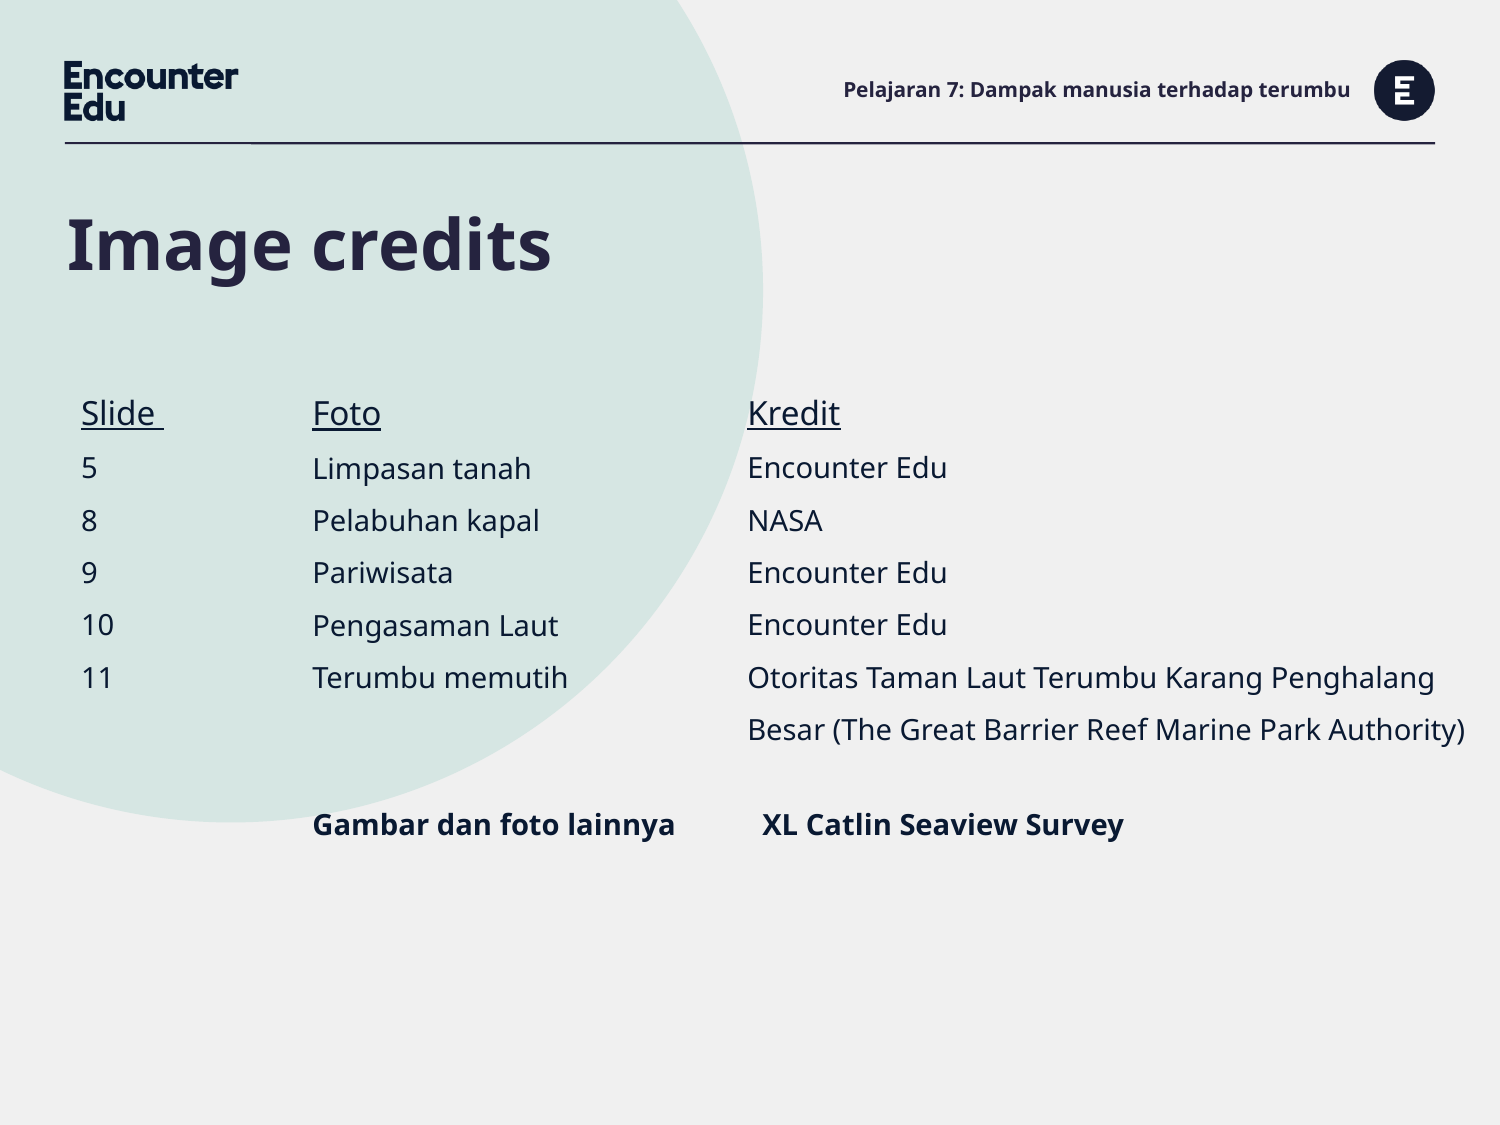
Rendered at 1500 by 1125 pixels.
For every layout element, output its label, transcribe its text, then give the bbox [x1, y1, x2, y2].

text_box Foto Limpasan tanah Pelabuhan kapal Pariwisata Pengasaman Laut Terumbu memutih [304, 365, 731, 703]
text_box Kredit Encounter Edu NASA Encounter Edu Encounter Edu Otoritas Taman Laut Terumbu Karang Penghalang Besar (The Great Barrier Reef Marine Park Authority) [739, 364, 1500, 814]
text_box Gambar dan foto lainnya XL Catlin Seaview Survey [304, 798, 1181, 849]
title Pelajaran 7: Dampak manusia terhadap terumbu [749, 67, 1359, 114]
text_box Slide 5 8 9 10 11 [73, 364, 293, 702]
picture [1372, 58, 1436, 122]
picture [60, 59, 243, 122]
